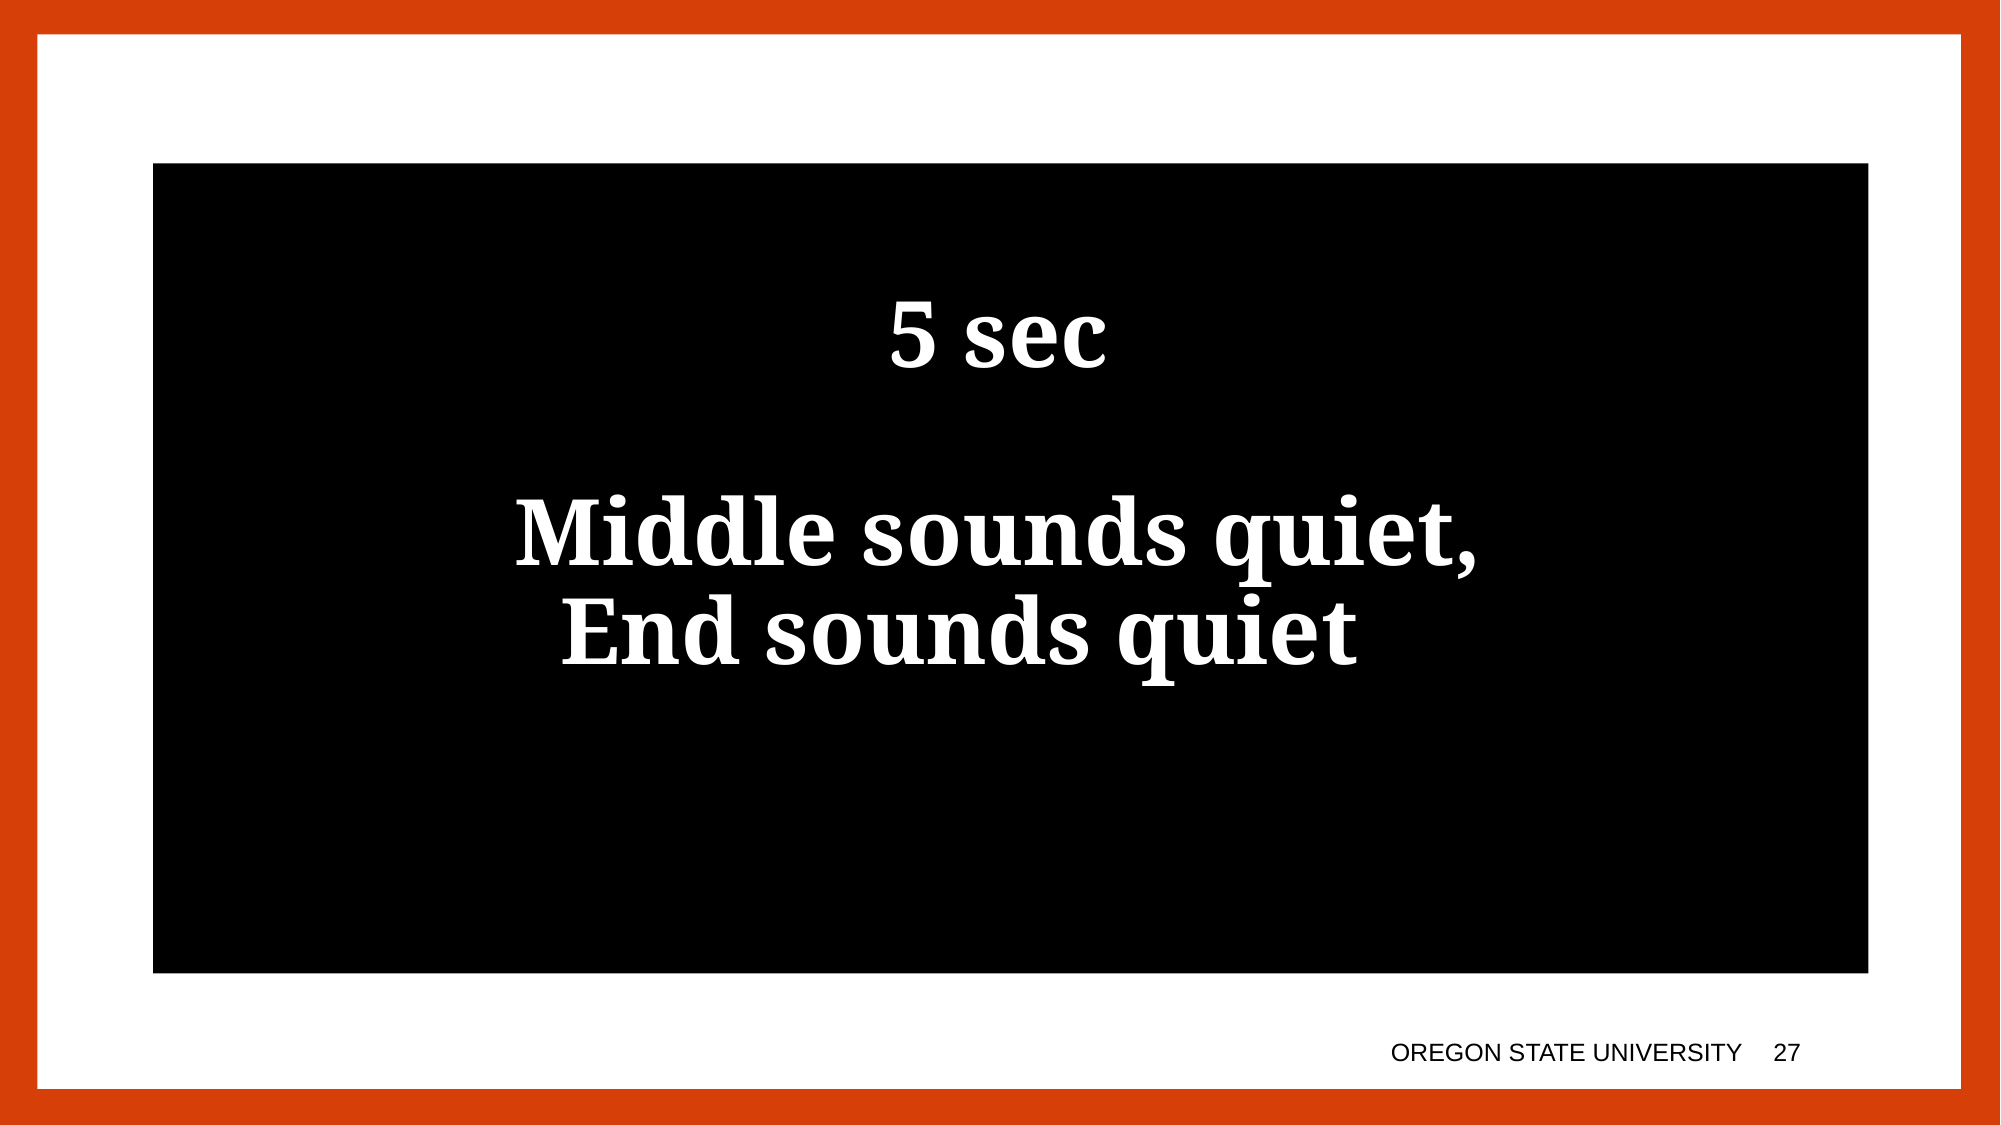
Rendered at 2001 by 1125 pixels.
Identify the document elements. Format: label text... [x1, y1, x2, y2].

text_box 5 sec Middle sounds quiet, End sounds quiet [153, 163, 1869, 974]
footer OREGON STATE UNIVERSITY [662, 1021, 1758, 1082]
slide_number 26 [1758, 1021, 1863, 1082]
